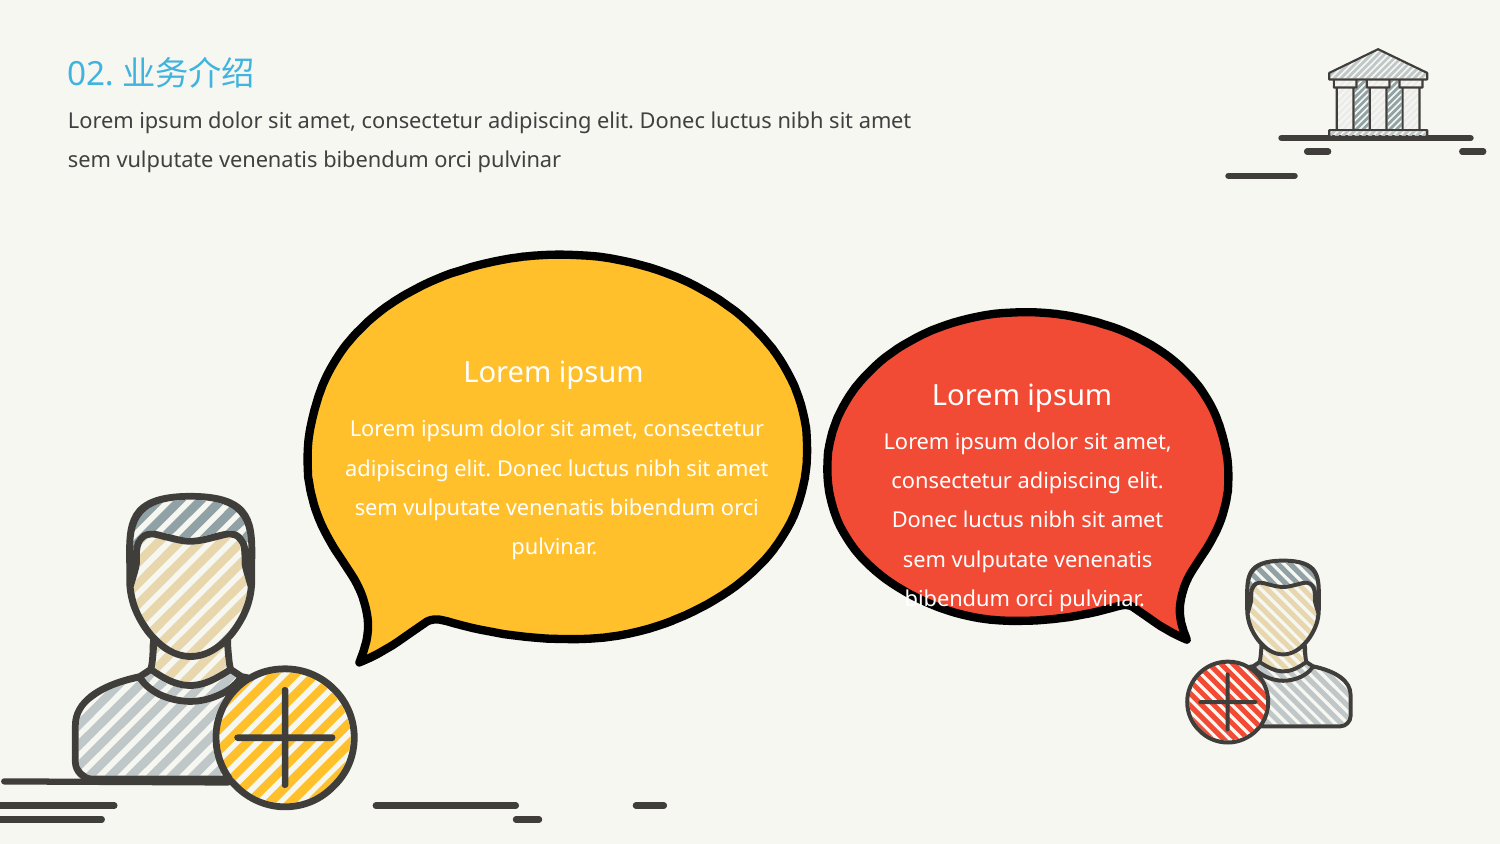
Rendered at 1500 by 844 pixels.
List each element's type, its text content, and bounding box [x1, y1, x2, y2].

text_box Lorem ipsum dolor sit amet, consectetur adipiscing elit. Donec luctus nibh sit amet sem vulputate venenatis bibendum orci pulvinar. [323, 394, 792, 567]
text_box [827, 312, 1229, 558]
text_box Lorem ipsum [916, 368, 1135, 419]
text_box Lorem ipsum dolor sit amet, consectetur adipiscing elit. Donec luctus nibh sit amet sem vulputate venenatis bibendum orci pulvinar. [855, 406, 1201, 619]
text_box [1185, 558, 1353, 745]
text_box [71, 492, 358, 781]
text_box Lorem ipsum [448, 346, 667, 396]
text_box Lorem ipsum dolor sit amet, consectetur adipiscing elit. Donec luctus nibh sit amet sem vulputate venenatis bibendum orci pulvinar [53, 85, 943, 180]
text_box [0, 781, 664, 820]
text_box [1328, 48, 1429, 139]
text_box 02.业务介绍 [52, 45, 270, 100]
text_box [307, 254, 808, 520]
text_box [1150, 619, 1185, 639]
text_box [358, 567, 758, 663]
